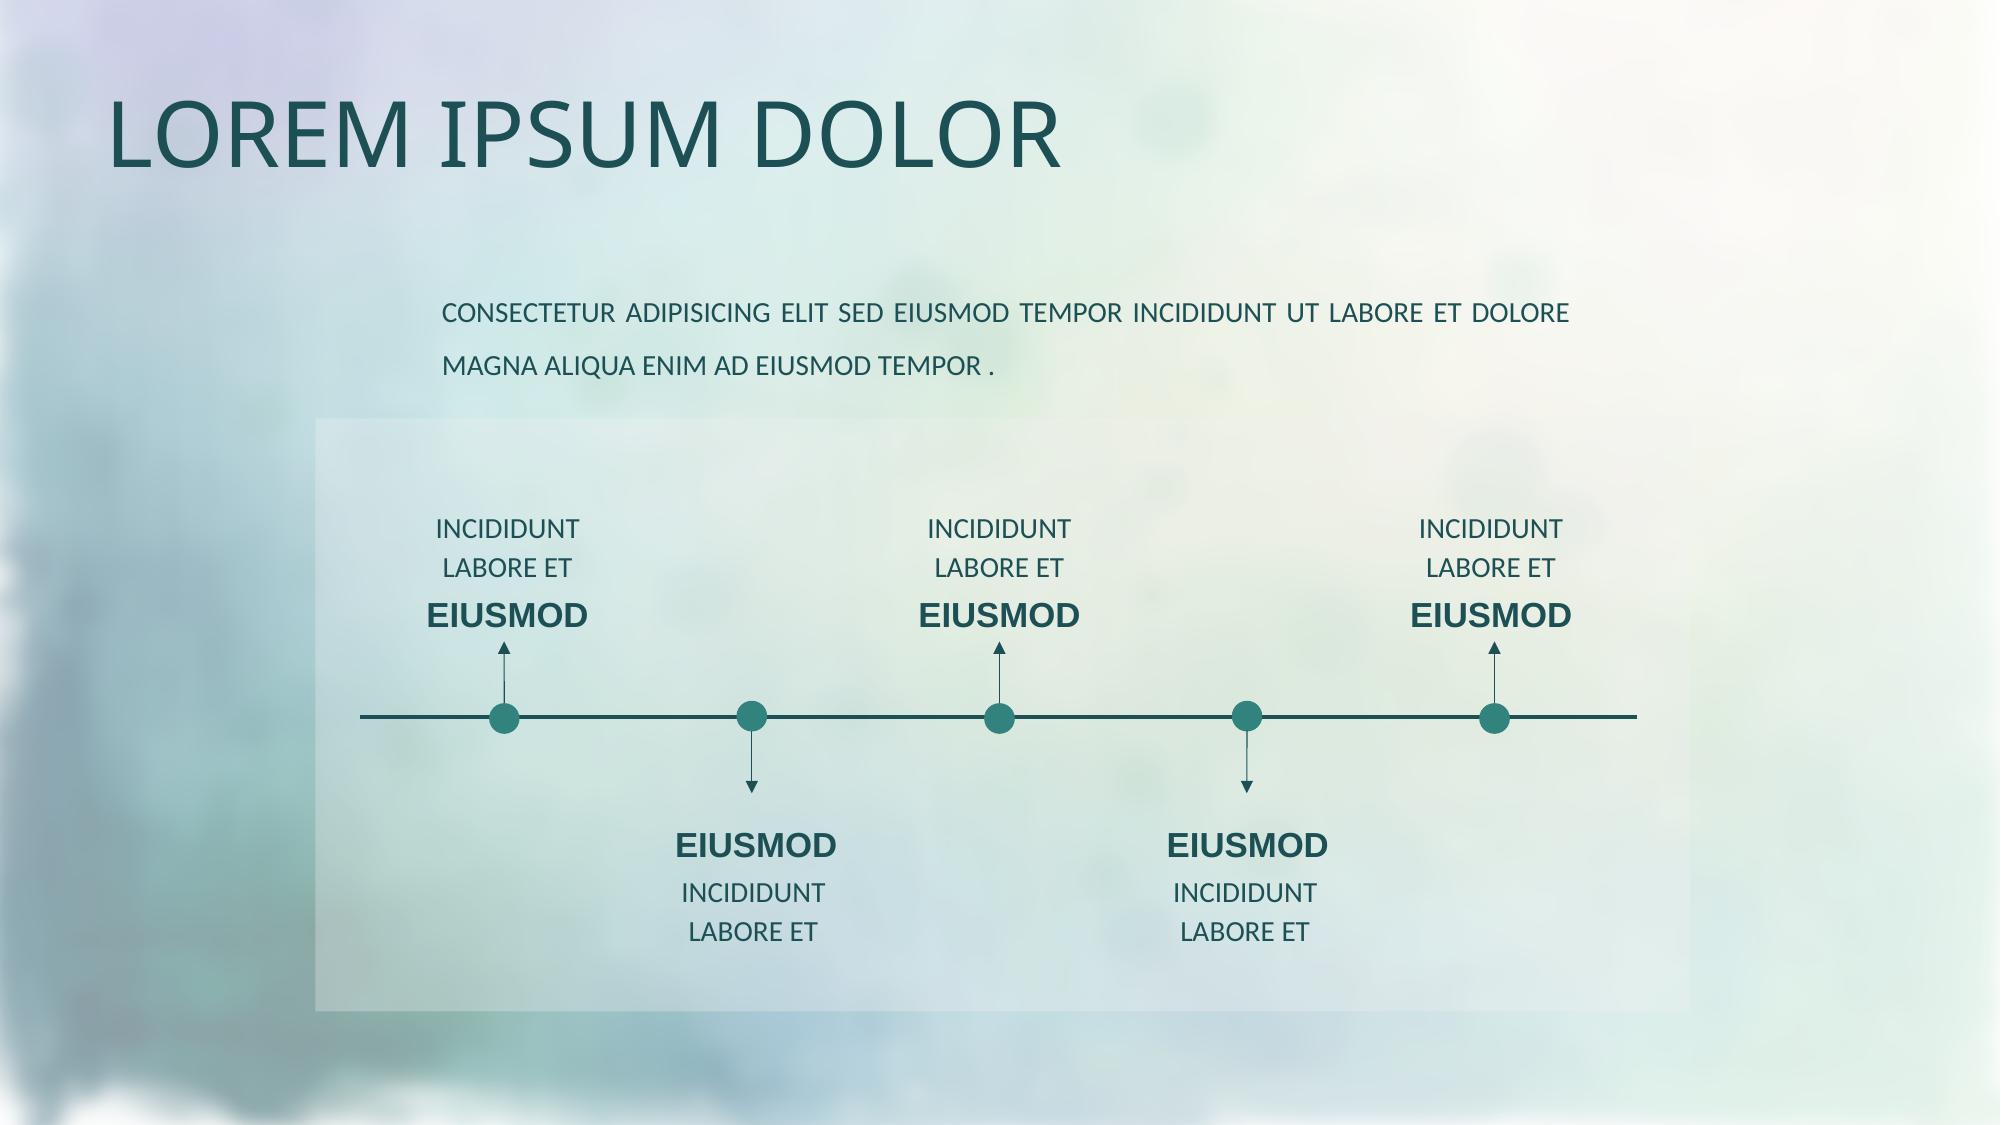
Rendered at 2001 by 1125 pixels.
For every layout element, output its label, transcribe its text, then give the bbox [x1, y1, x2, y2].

text_box INCIDIDUNT LABORE ET [874, 475, 1125, 591]
text_box INCIDIDUNT LABORE ET [628, 862, 879, 978]
text_box [314, 417, 1691, 1012]
text_box EIUSMOD [633, 802, 879, 862]
text_box INCIDIDUNT LABORE ET [382, 475, 633, 591]
text_box EIUSMOD [1368, 591, 1614, 642]
text_box LOREM IPSUM DOLOR [90, 29, 1816, 247]
text_box EIUSMOD [1125, 802, 1371, 862]
text_box EIUSMOD [384, 591, 631, 642]
text_box CONSECTETUR ADIPISICING ELIT SED EIUSMOD TEMPOR INCIDIDUNT UT LABORE ET DOLORE MAGNA ALIQUA ENIM AD EIUSMOD TEMPOR . [427, 247, 1586, 419]
text_box INCIDIDUNT LABORE ET [1365, 475, 1617, 591]
text_box INCIDIDUNT LABORE ET [1119, 862, 1371, 978]
text_box EIUSMOD [876, 591, 1123, 642]
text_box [359, 701, 1638, 733]
